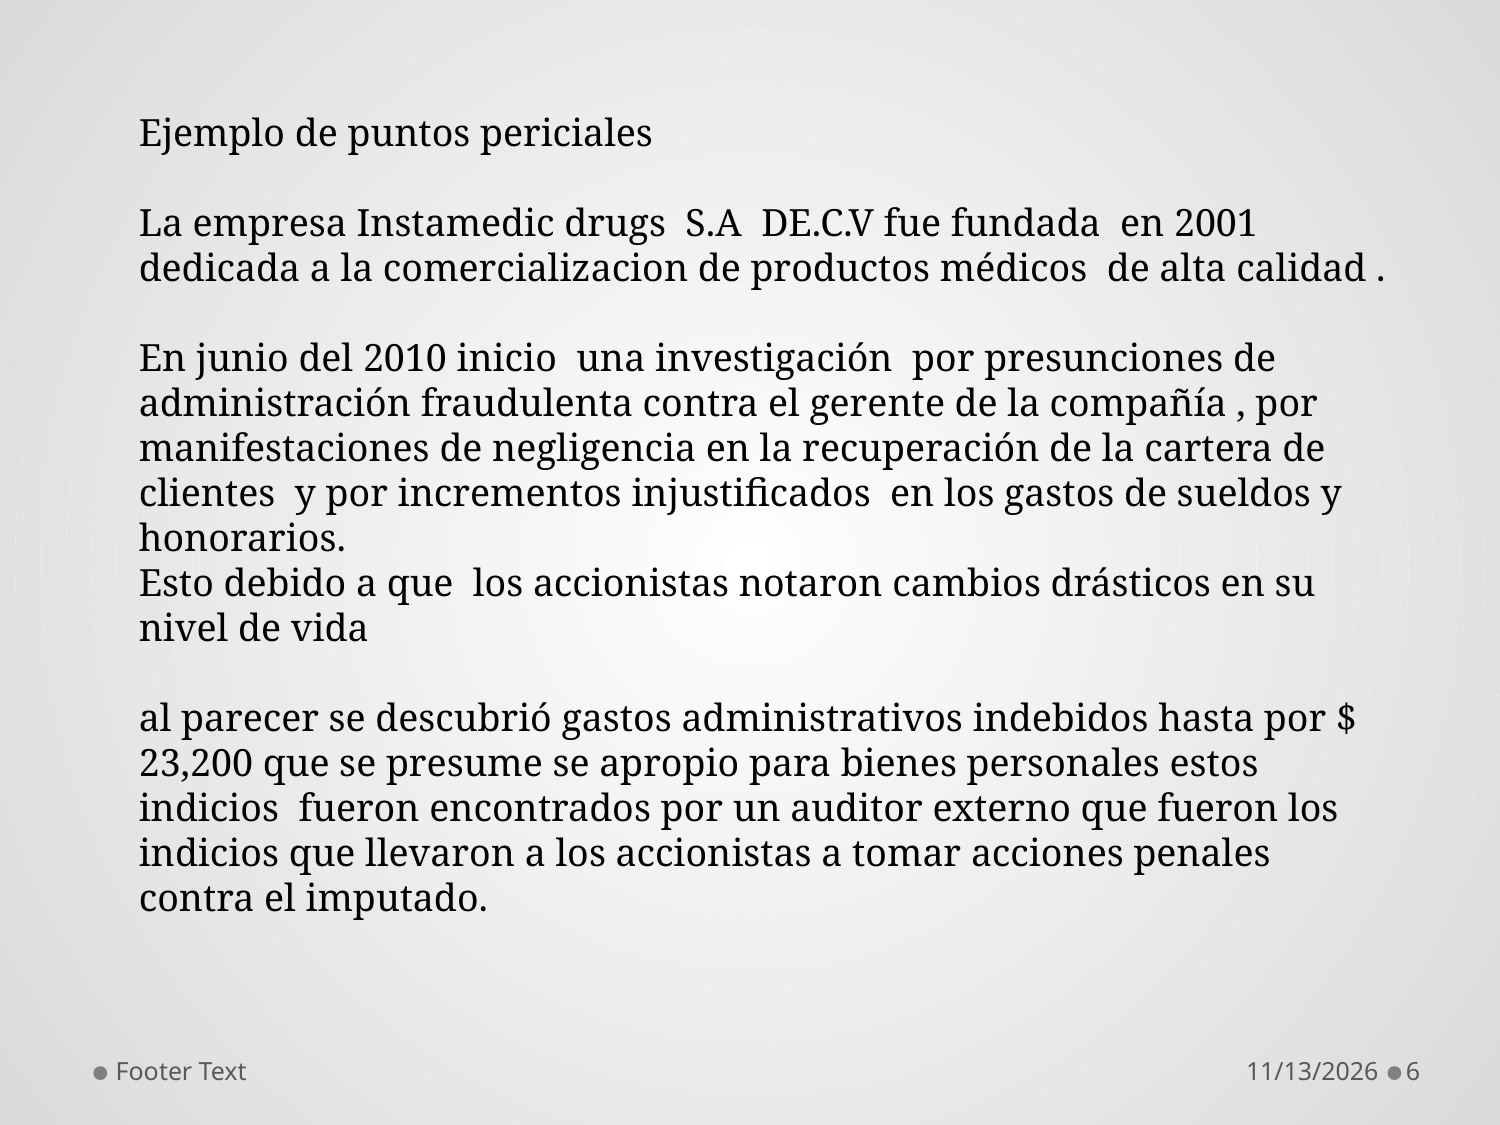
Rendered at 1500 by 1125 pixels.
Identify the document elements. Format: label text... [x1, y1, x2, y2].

footer Footer Text [108, 1042, 576, 1103]
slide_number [1043, 1042, 1386, 1103]
text_box Ejemplo de puntos periciales La empresa Instamedic drugs S.A DE.C.V fue fundada en 2001 dedicada a la comercializacion de productos médicos de alta calidad . En junio del 2010 inicio una investigación por presunciones de administración fraudulenta contra el gerente de la compañía , por manifestaciones de negligencia en la recuperación de la cartera de clientes y por incrementos injustificados en los gastos de sueldos y honorarios. Esto debido a que los accionistas notaron cambios drásticos en su nivel de vida al parecer se descubrió gastos administrativos indebidos hasta por $ 23,200 que se presume se apropio para bienes personales estos indicios fueron encontrados por un auditor externo que fueron los indicios que llevaron a los accionistas a tomar acciones penales contra el imputado. [123, 101, 1412, 927]
slide_number 6 [1401, 1042, 1494, 1103]
